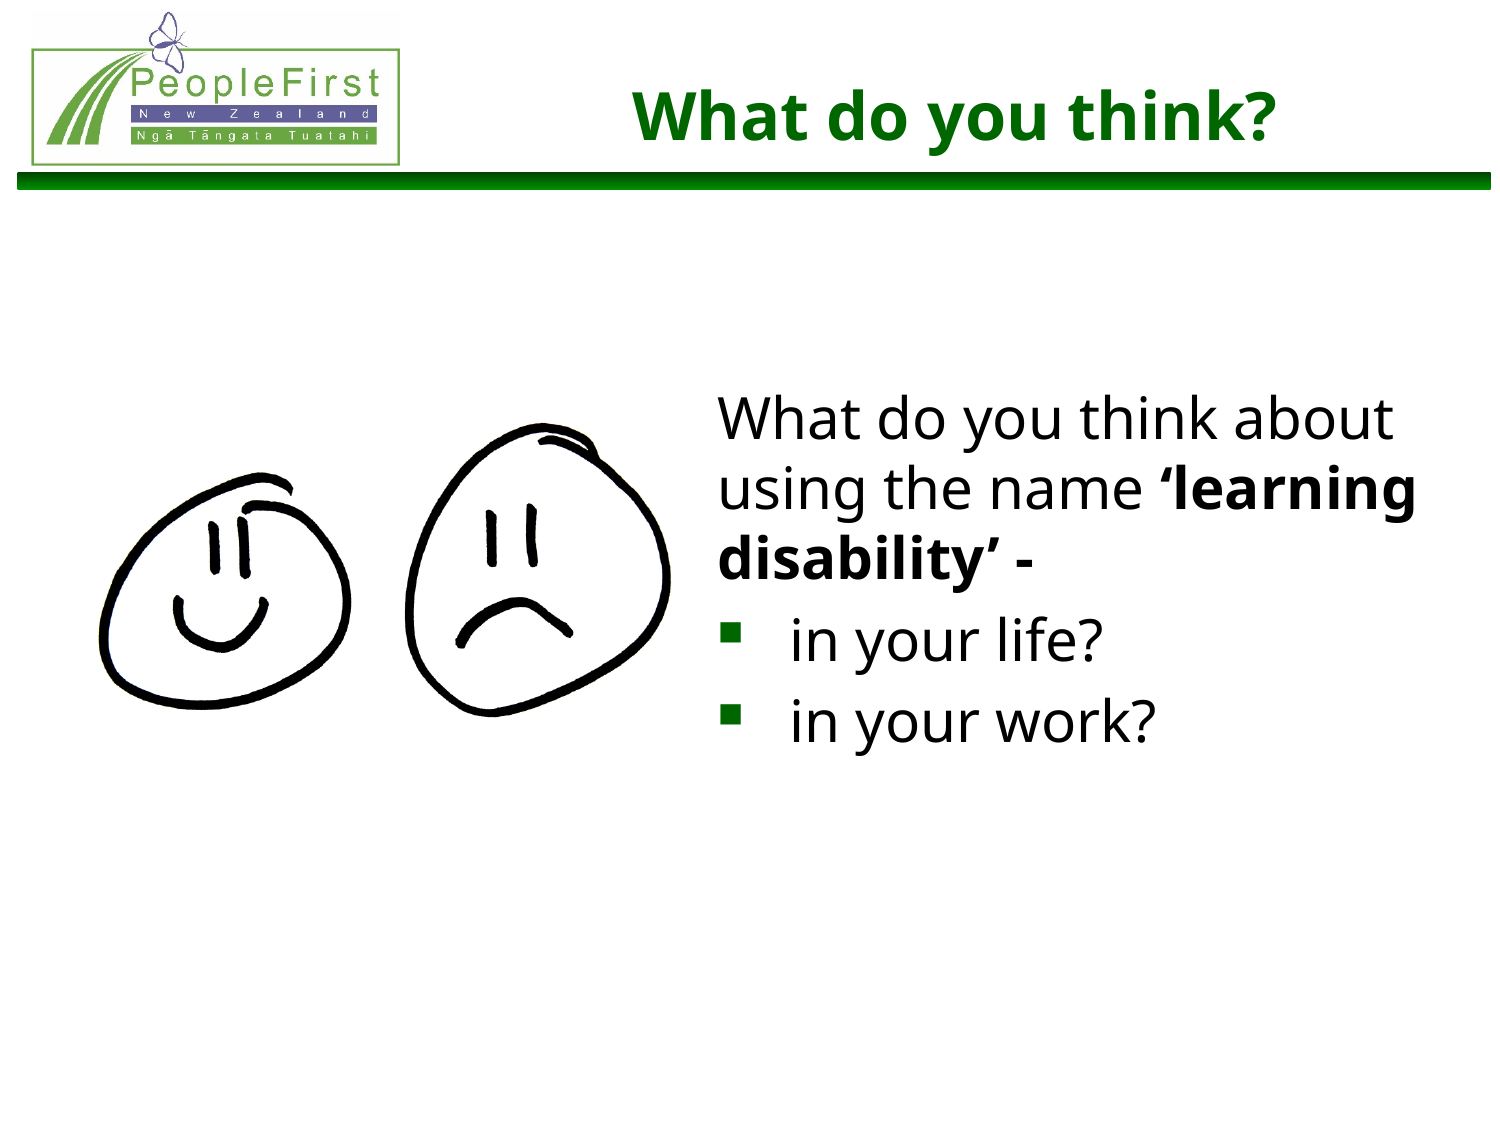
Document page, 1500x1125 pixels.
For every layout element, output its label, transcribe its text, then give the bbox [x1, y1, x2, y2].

title What do you think? [419, 66, 1491, 145]
picture [31, 11, 400, 166]
list What do you think about using the name ‘learning disability’ - in your life? in your work? [702, 373, 1469, 1006]
picture [76, 373, 703, 791]
